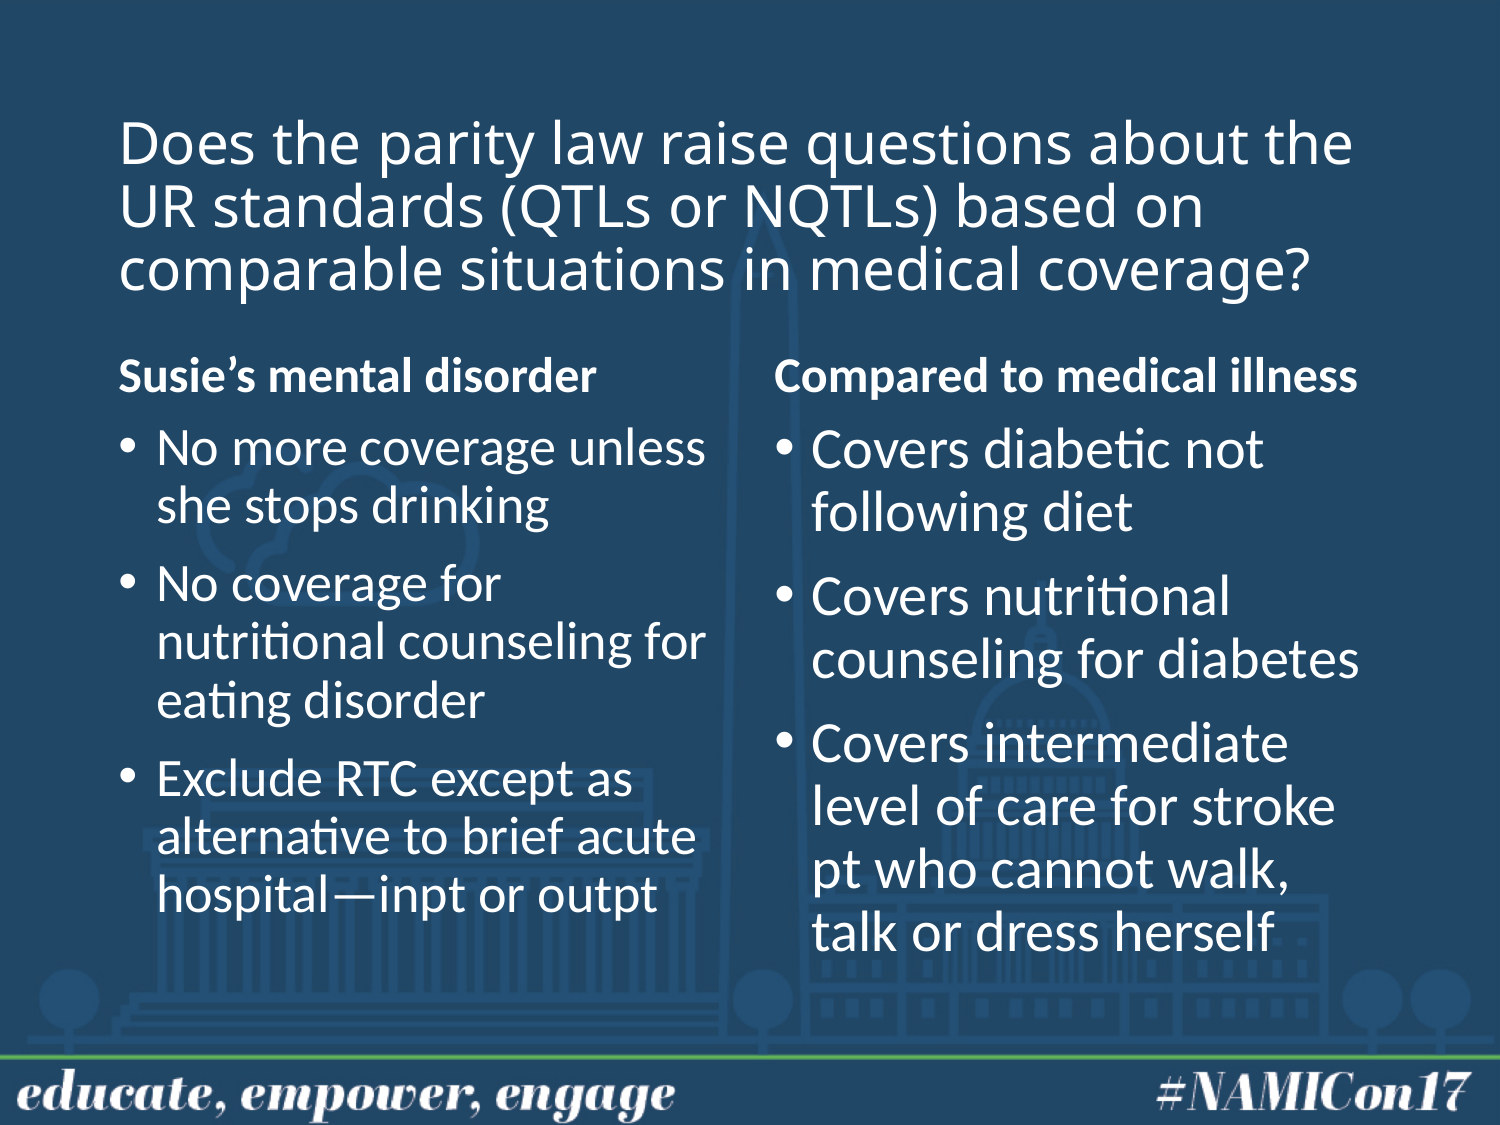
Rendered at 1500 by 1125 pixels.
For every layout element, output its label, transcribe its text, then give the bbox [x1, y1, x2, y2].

list Compared to medical illness [759, 275, 1398, 410]
picture [0, 0, 1500, 1125]
list Covers diabetic not following diet Covers nutritional counseling for diabetes Covers intermediate level of care for stroke pt who cannot walk, talk or dress herself [759, 410, 1398, 1016]
list No more coverage unless she stops drinking No coverage for nutritional counseling for eating disorder Exclude RTC except as alternative to brief acute hospital—inpt or outpt [103, 410, 738, 1016]
list Susie’s mental disorder [103, 275, 738, 410]
title Does the parity law raise questions about the UR standards (QTLs or NQTLs) based on comparable situations in medical coverage? [103, 116, 1398, 300]
